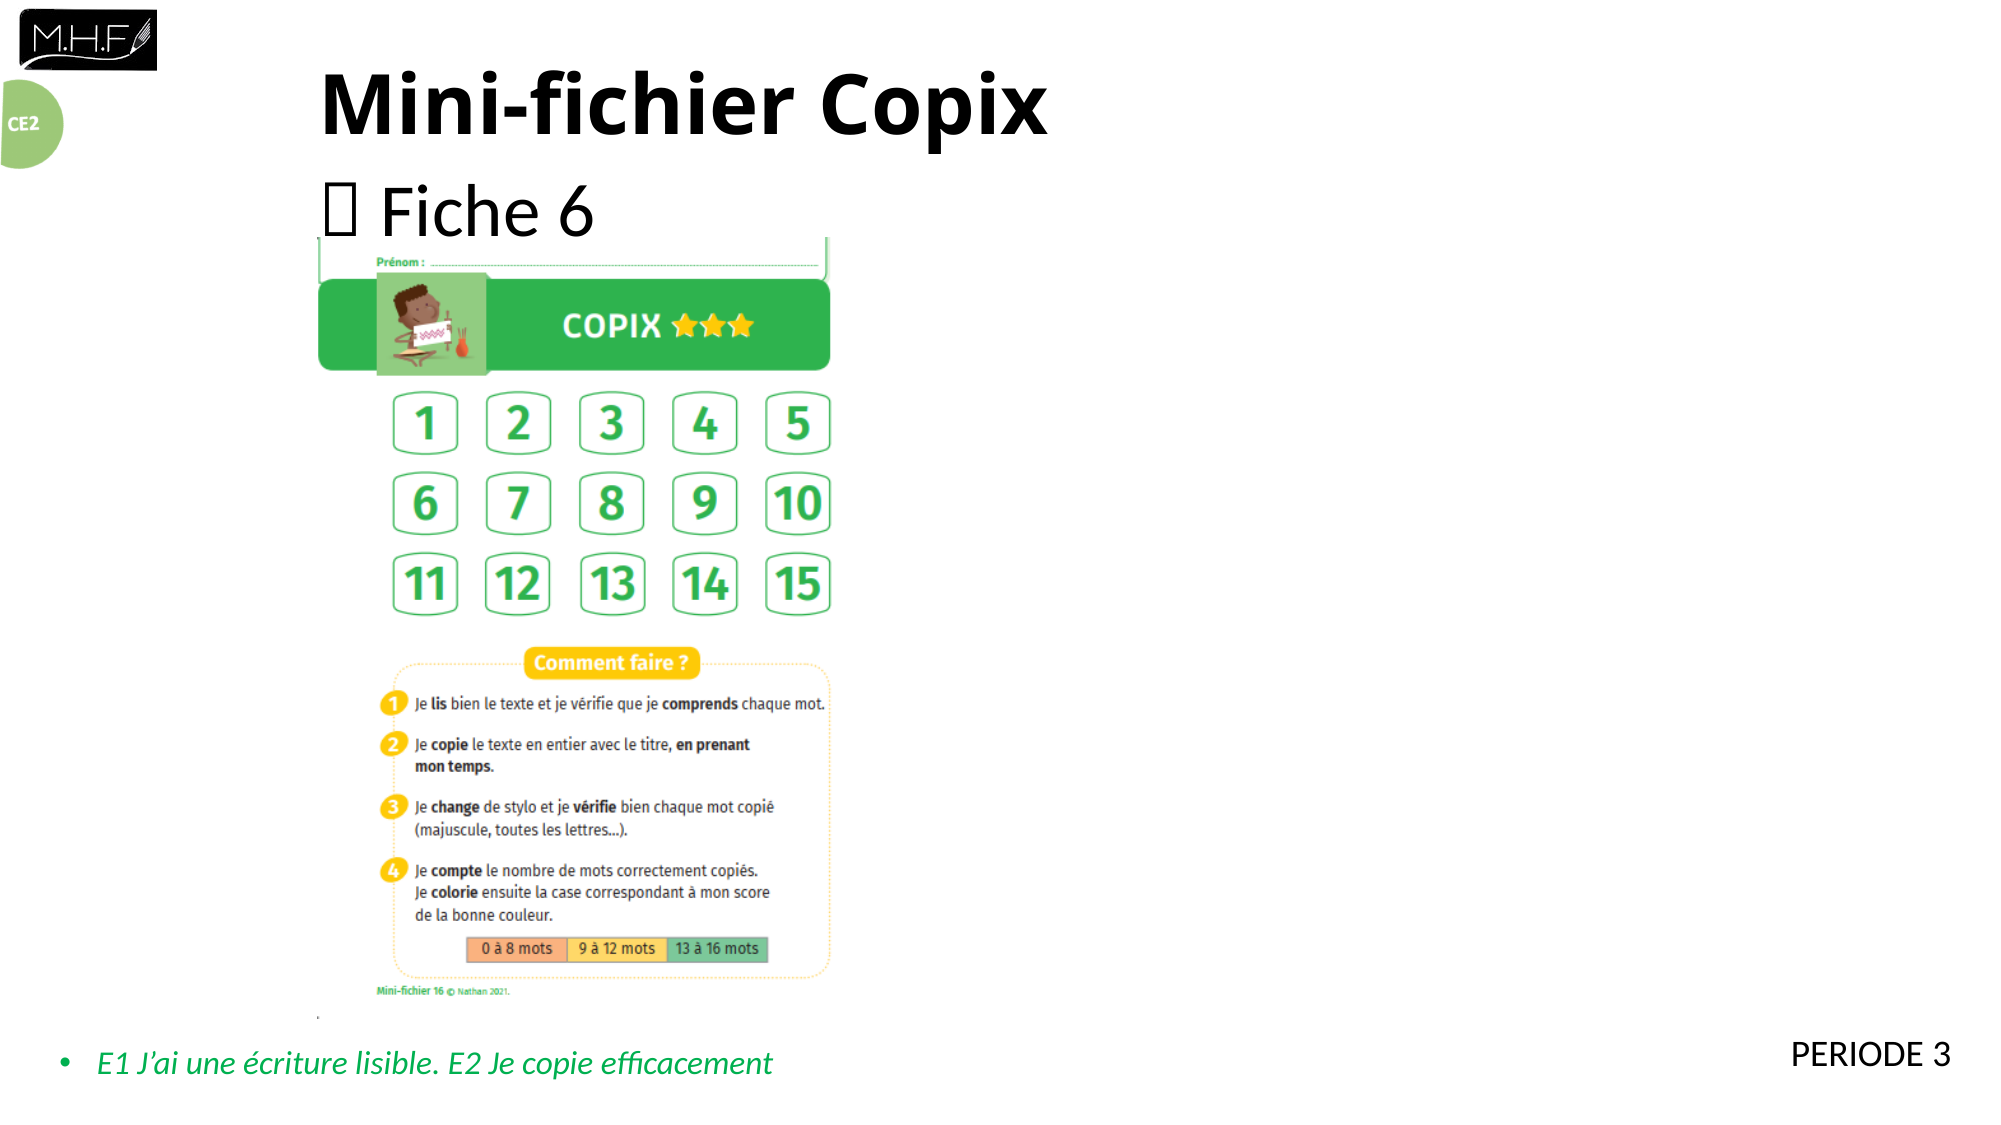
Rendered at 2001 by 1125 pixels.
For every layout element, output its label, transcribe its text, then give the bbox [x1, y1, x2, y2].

text_box E1 J’ai une écriture lisible. E2 Je copie efficacement [44, 1038, 1346, 1092]
text_box  Fiche 6 [303, 154, 930, 394]
picture [0, 7, 157, 207]
text_box PERIODE 3 [1362, 1021, 1967, 1082]
picture [317, 237, 880, 1019]
text_box Mini-fichier Copix [303, 7, 1549, 208]
